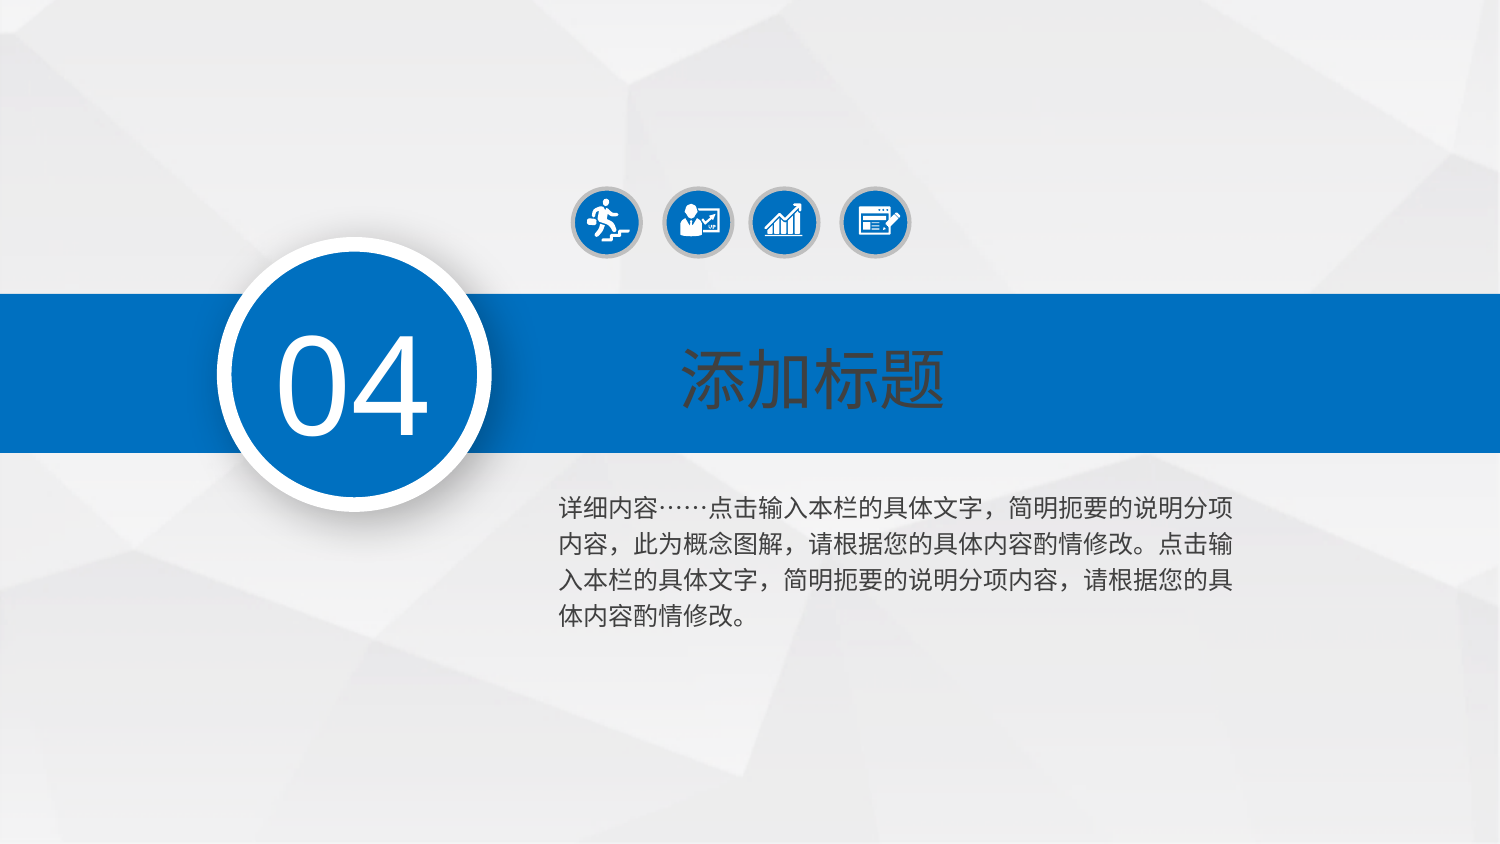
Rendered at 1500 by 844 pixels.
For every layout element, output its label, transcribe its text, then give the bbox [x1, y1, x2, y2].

picture [0, 0, 1500, 292]
picture [0, 455, 1500, 844]
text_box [841, 188, 910, 257]
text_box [572, 188, 642, 257]
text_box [664, 188, 733, 257]
text_box [499, 292, 1500, 455]
text_box 详细内容……点击输入本栏的具体文字，简明扼要的说明分项内容，此为概念图解，请根据您的具体内容酌情修改。点击输入本栏的具体文字，简明扼要的说明分项内容，请根据您的具体内容酌情修改。 [547, 481, 1246, 636]
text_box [223, 244, 485, 505]
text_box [750, 188, 819, 257]
text_box [0, 292, 217, 455]
text_box 添加标题 [547, 330, 1079, 426]
